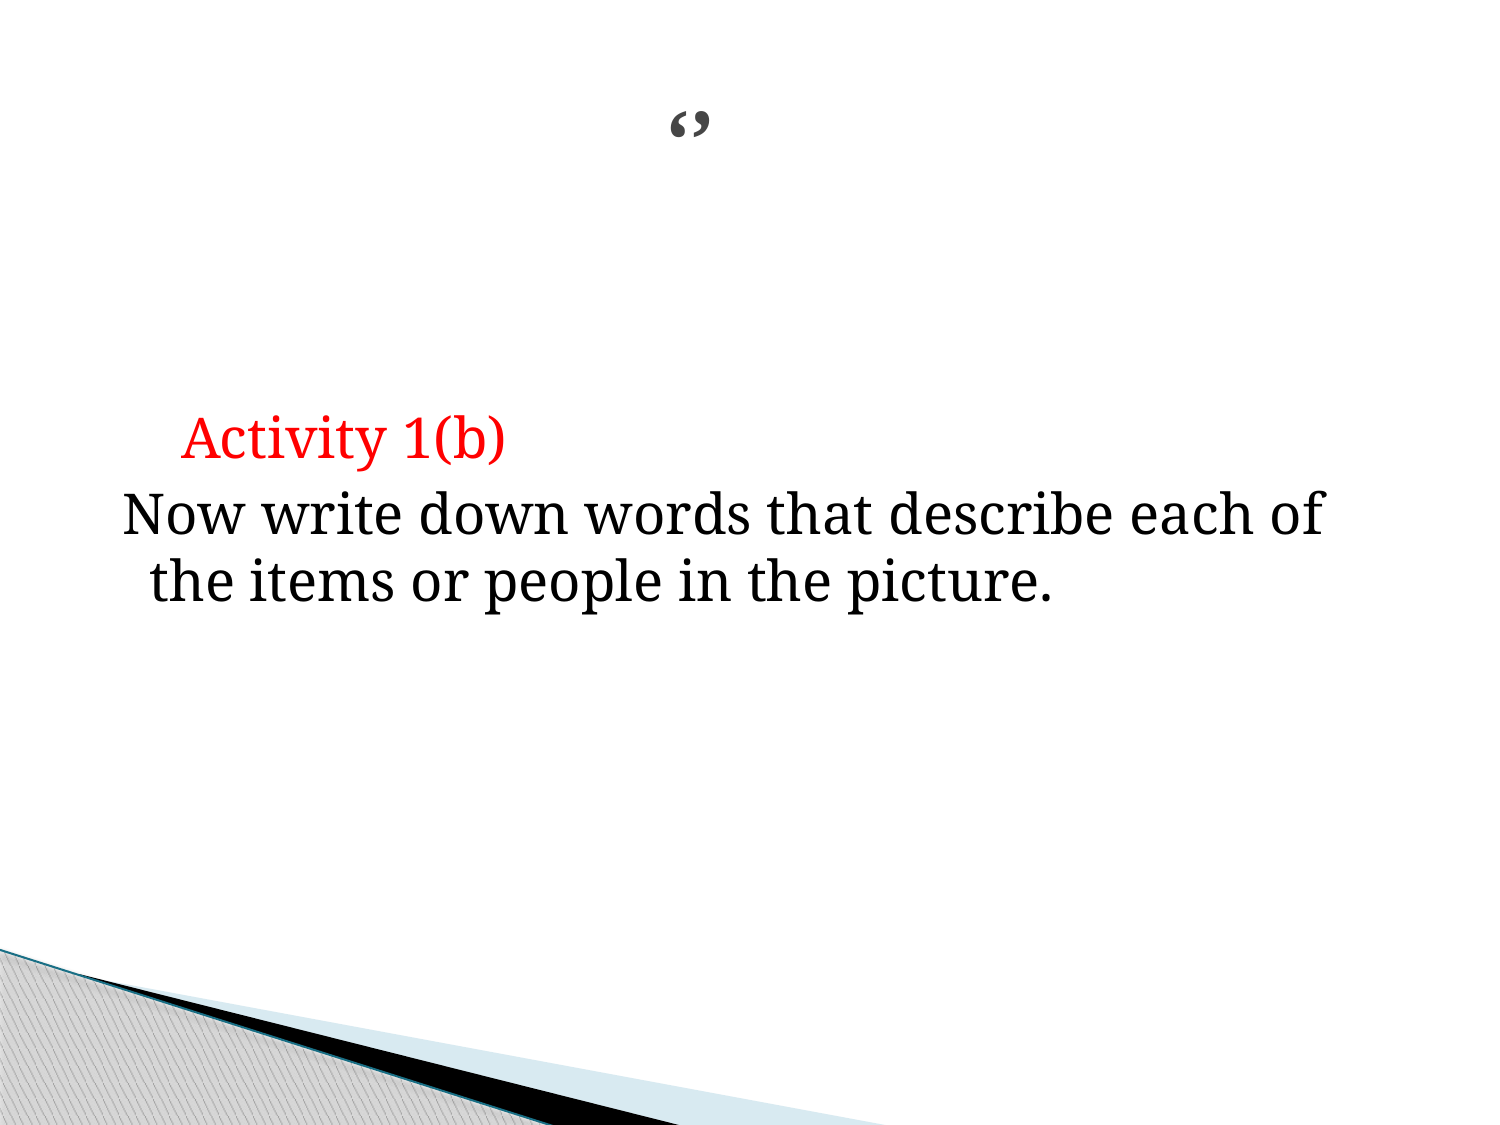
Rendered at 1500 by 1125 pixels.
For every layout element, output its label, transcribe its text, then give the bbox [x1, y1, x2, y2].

title ‘’ [75, 45, 1425, 233]
list Activity 1(b) Now write down words that describe each of the items or people in the picture. [75, 243, 1425, 986]
